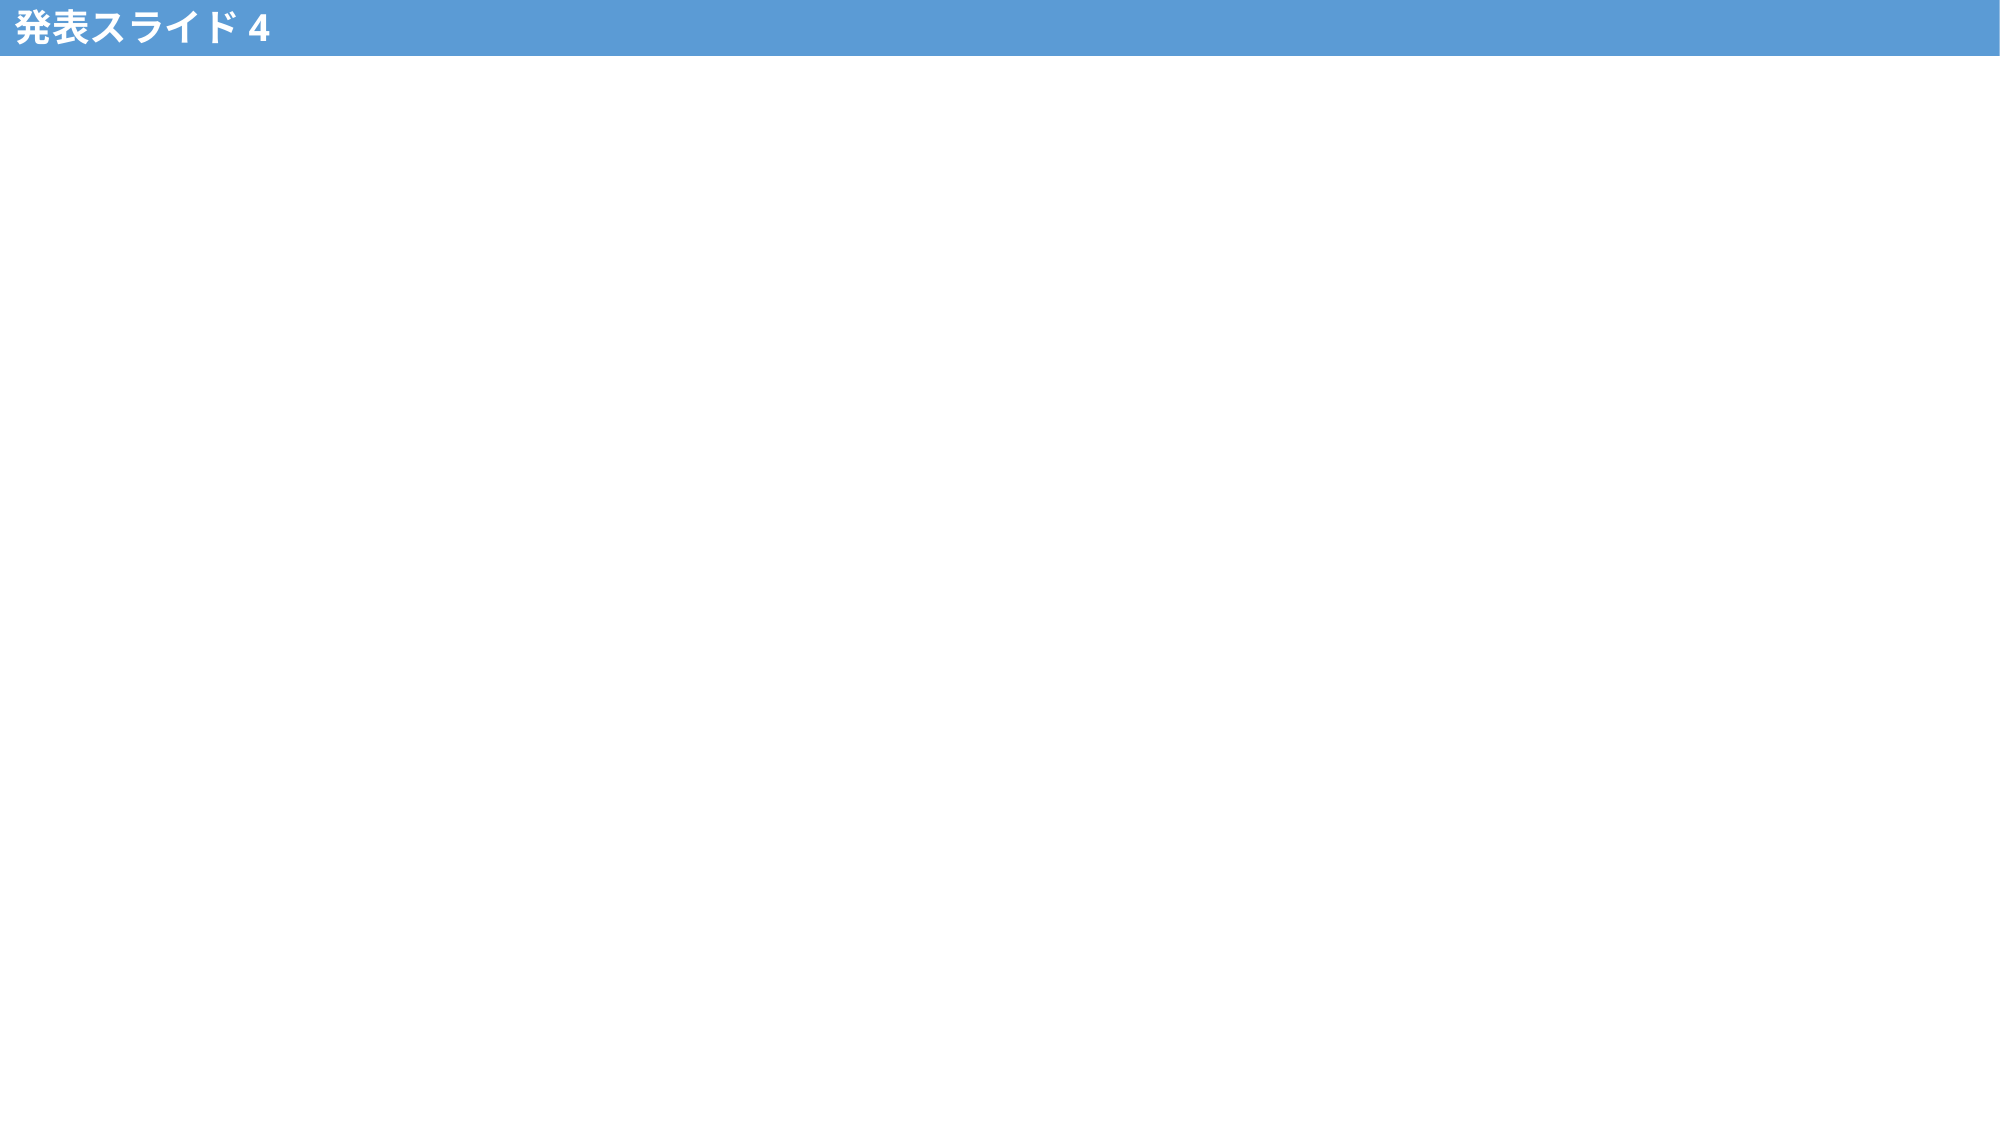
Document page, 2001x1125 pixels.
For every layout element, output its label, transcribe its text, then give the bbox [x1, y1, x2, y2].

text_box 発表スライド4 [0, 0, 2000, 57]
